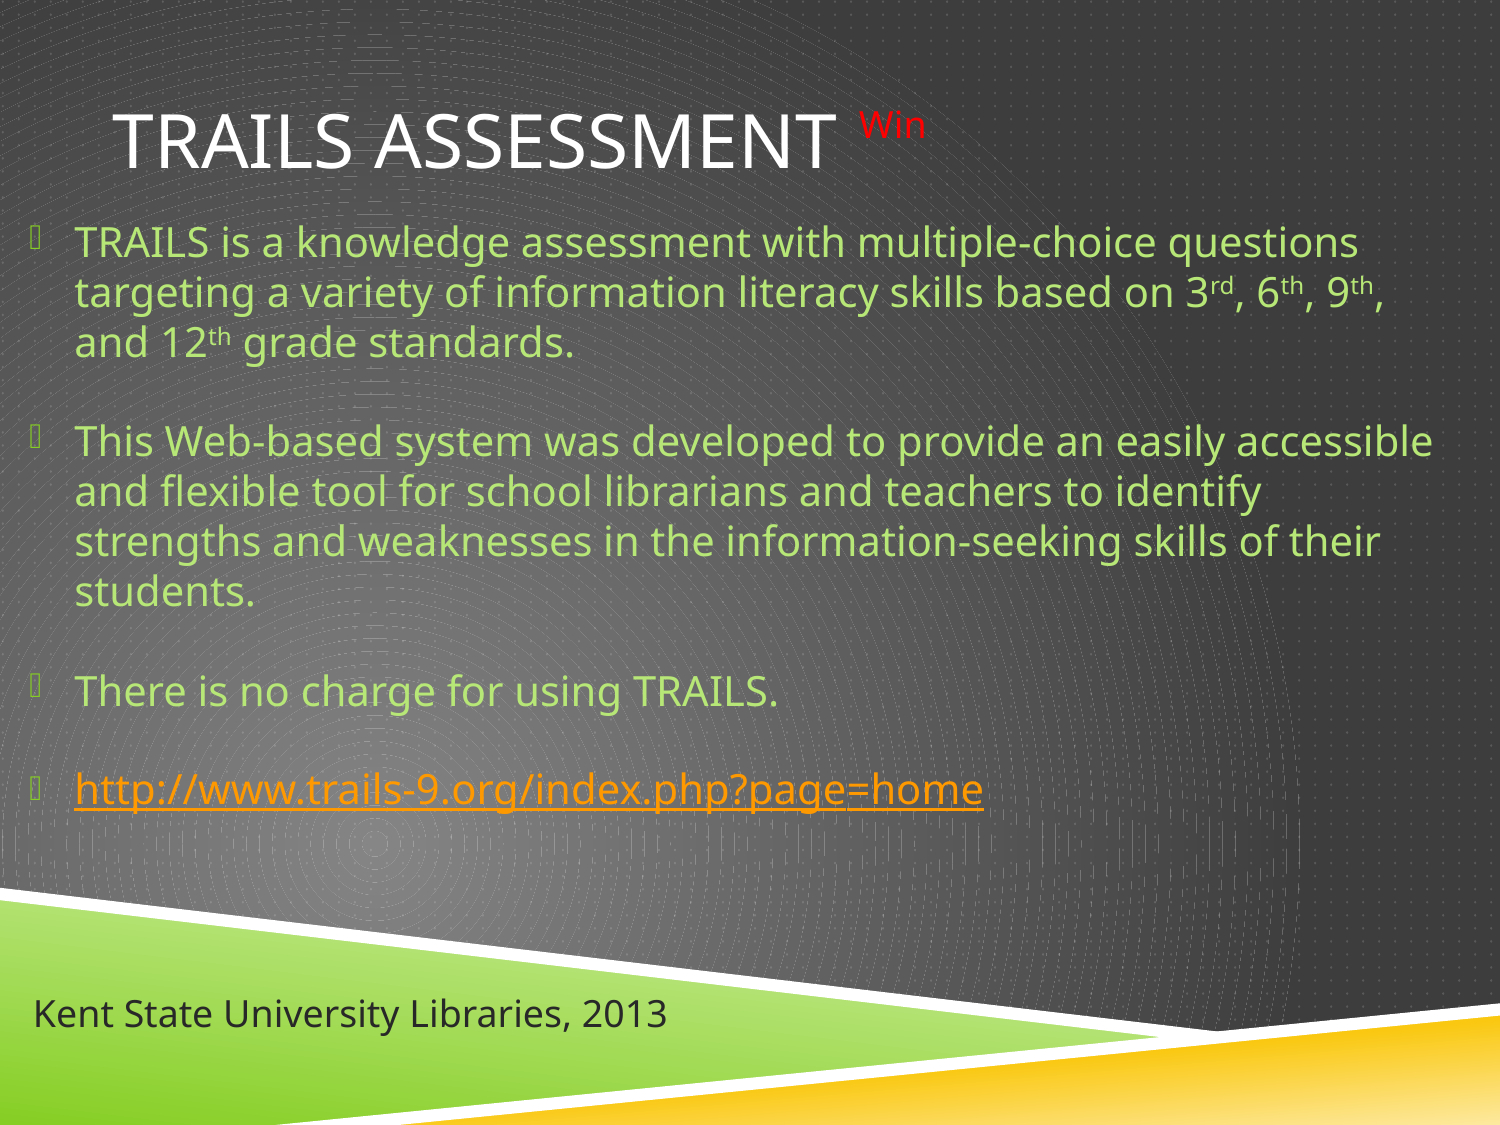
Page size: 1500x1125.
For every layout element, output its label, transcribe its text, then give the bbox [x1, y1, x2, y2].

list TRAILS is a knowledge assessment with multiple-choice questions targeting a variety of information literacy skills based on 3rd, 6th, 9th, and 12th grade standards. This Web-based system was developed to provide an easily accessible and flexible tool for school librarians and teachers to identify strengths and weaknesses in the information-seeking skills of their students. There is no charge for using TRAILS. http://www.trails-9.org/index.php?page=home [18, 208, 1459, 875]
text_box Win [844, 93, 1051, 153]
title Trails Assessment [112, 45, 1388, 208]
text_box Kent State University Libraries, 2013 [18, 982, 687, 1043]
